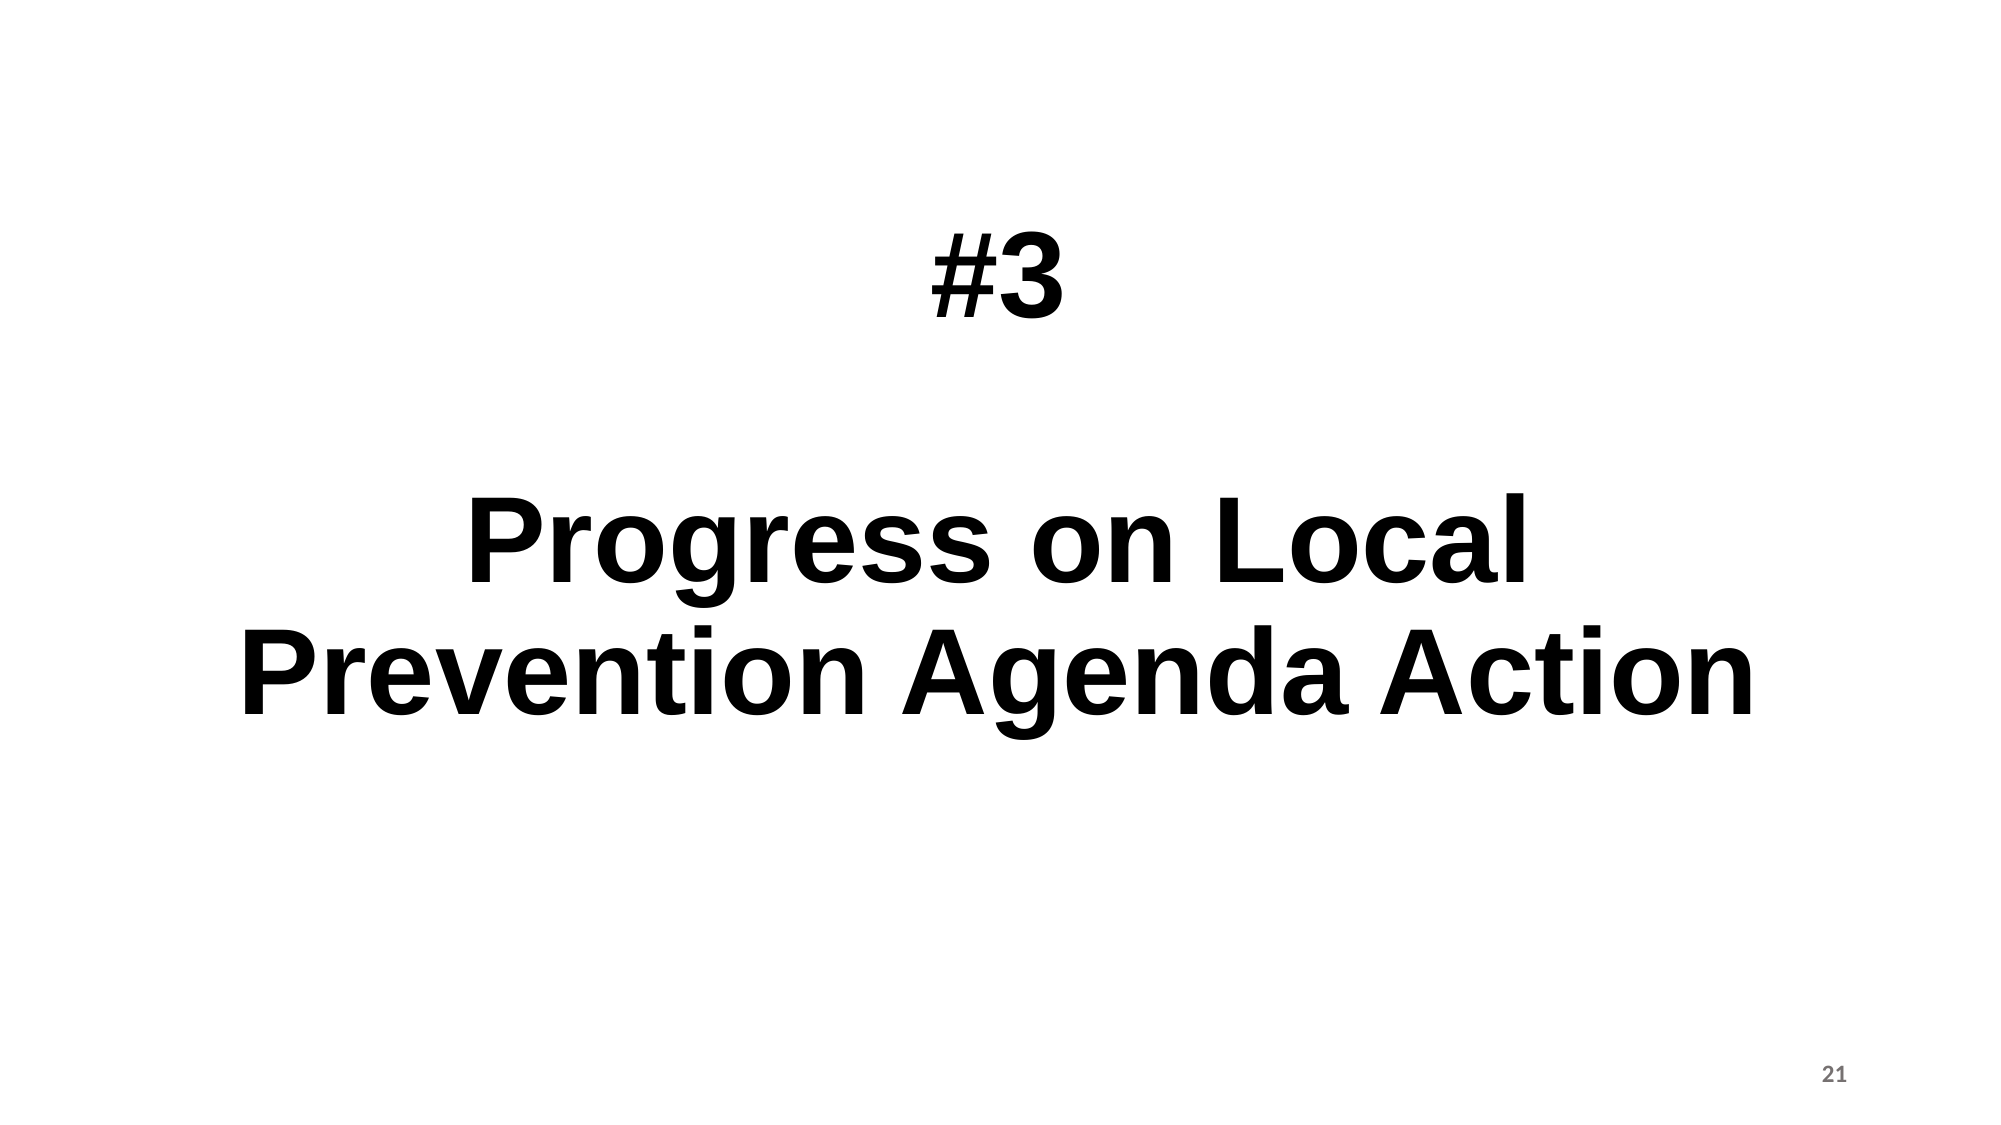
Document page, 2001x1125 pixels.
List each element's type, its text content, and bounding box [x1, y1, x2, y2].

title #3 Progress on Local Prevention Agenda Action [136, 200, 1862, 749]
slide_number 21 [1412, 1042, 1863, 1103]
